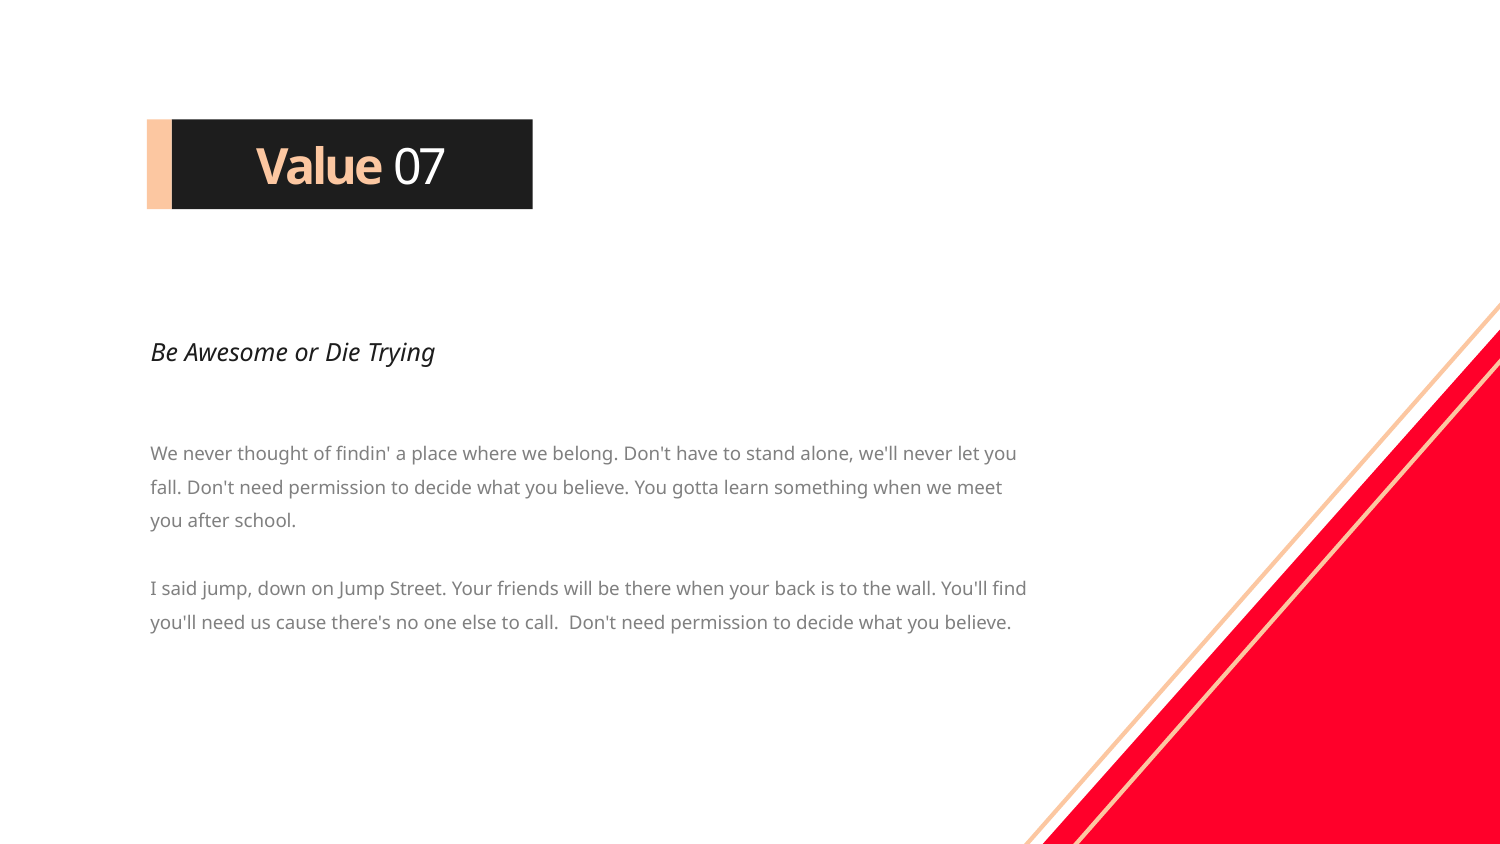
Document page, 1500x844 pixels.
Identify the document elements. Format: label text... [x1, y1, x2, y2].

text_box [1024, 829, 1037, 844]
text_box [145, 117, 174, 211]
text_box Be Awesome or Die Trying [135, 313, 533, 374]
text_box We never thought of findin' a place where we belong. Don't have to stand alone, we'll never let you fall. Don't need permission to decide what you believe. You gotta learn something when we meet you after school. I said jump, down on Jump Street. Your friends will be there when your back is to the wall. You'll find you'll need us cause there's no one else to call. Don't need permission to decide what you believe. [135, 423, 1037, 641]
text_box Value 07 [174, 119, 533, 210]
text_box [1478, 302, 1500, 328]
picture [1042, 329, 1500, 844]
